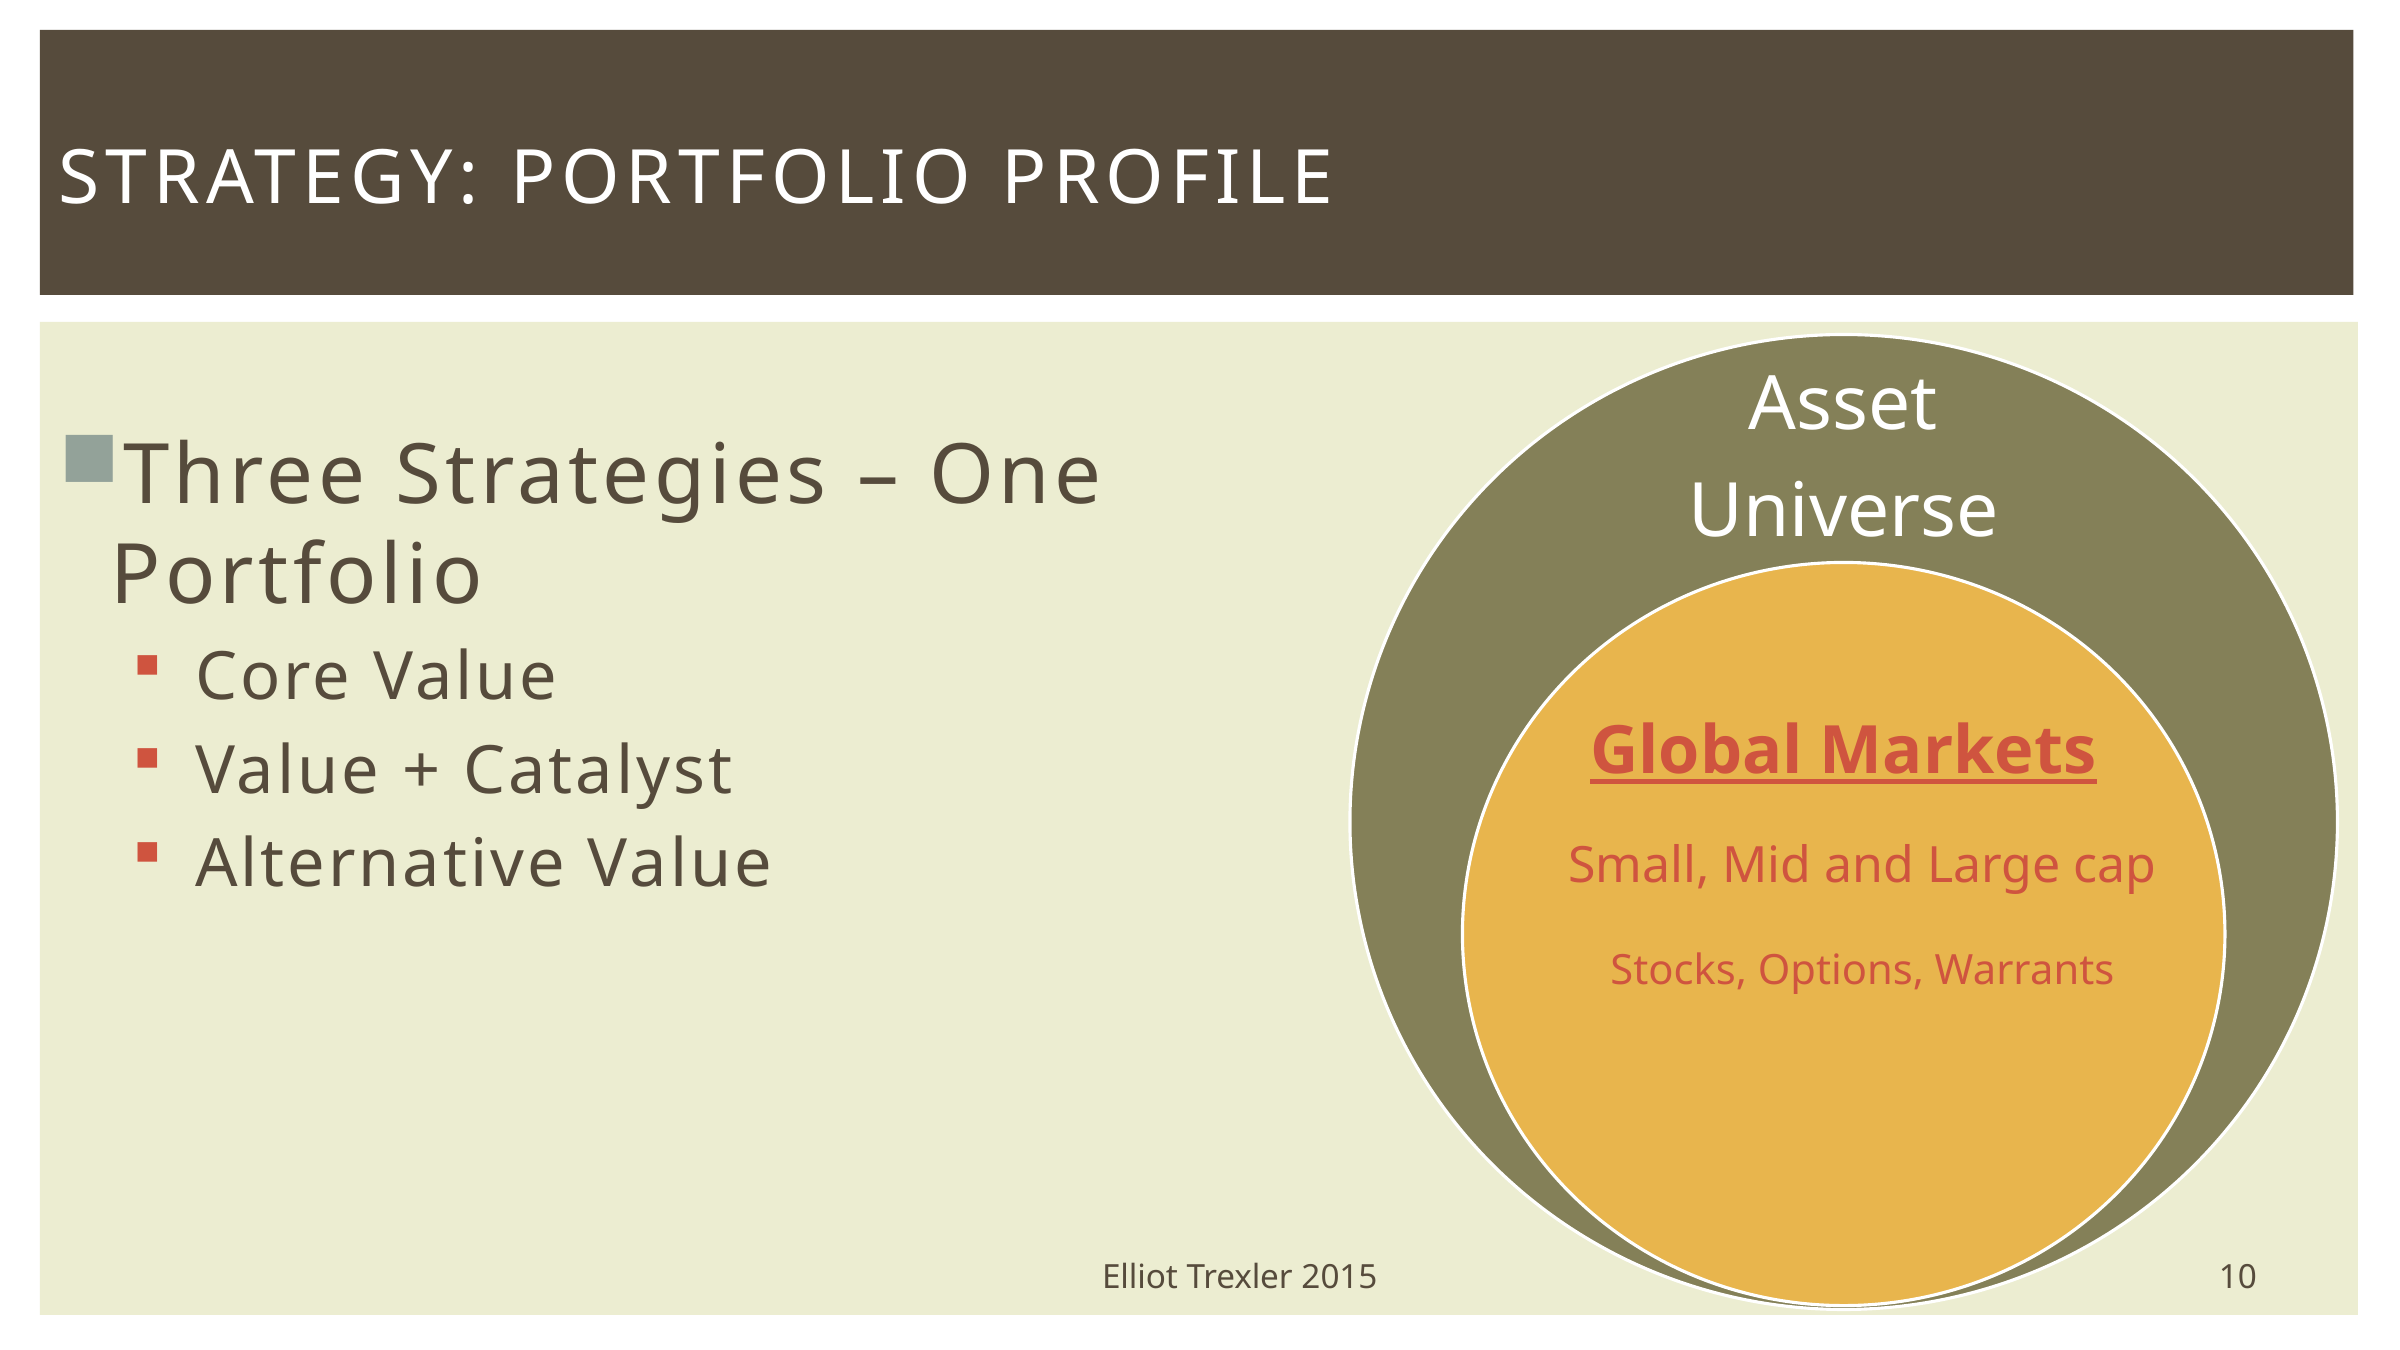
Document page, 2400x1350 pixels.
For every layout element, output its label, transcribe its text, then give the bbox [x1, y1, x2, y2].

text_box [1287, 337, 2400, 1313]
footer Elliot Trexler 2015 [800, 1251, 1282, 1306]
title Strategy: Portfolio Profile [37, 70, 2300, 278]
list Three Strategies – One Portfolio Core Value Value + Catalyst Alternative Value [24, 409, 1282, 1190]
